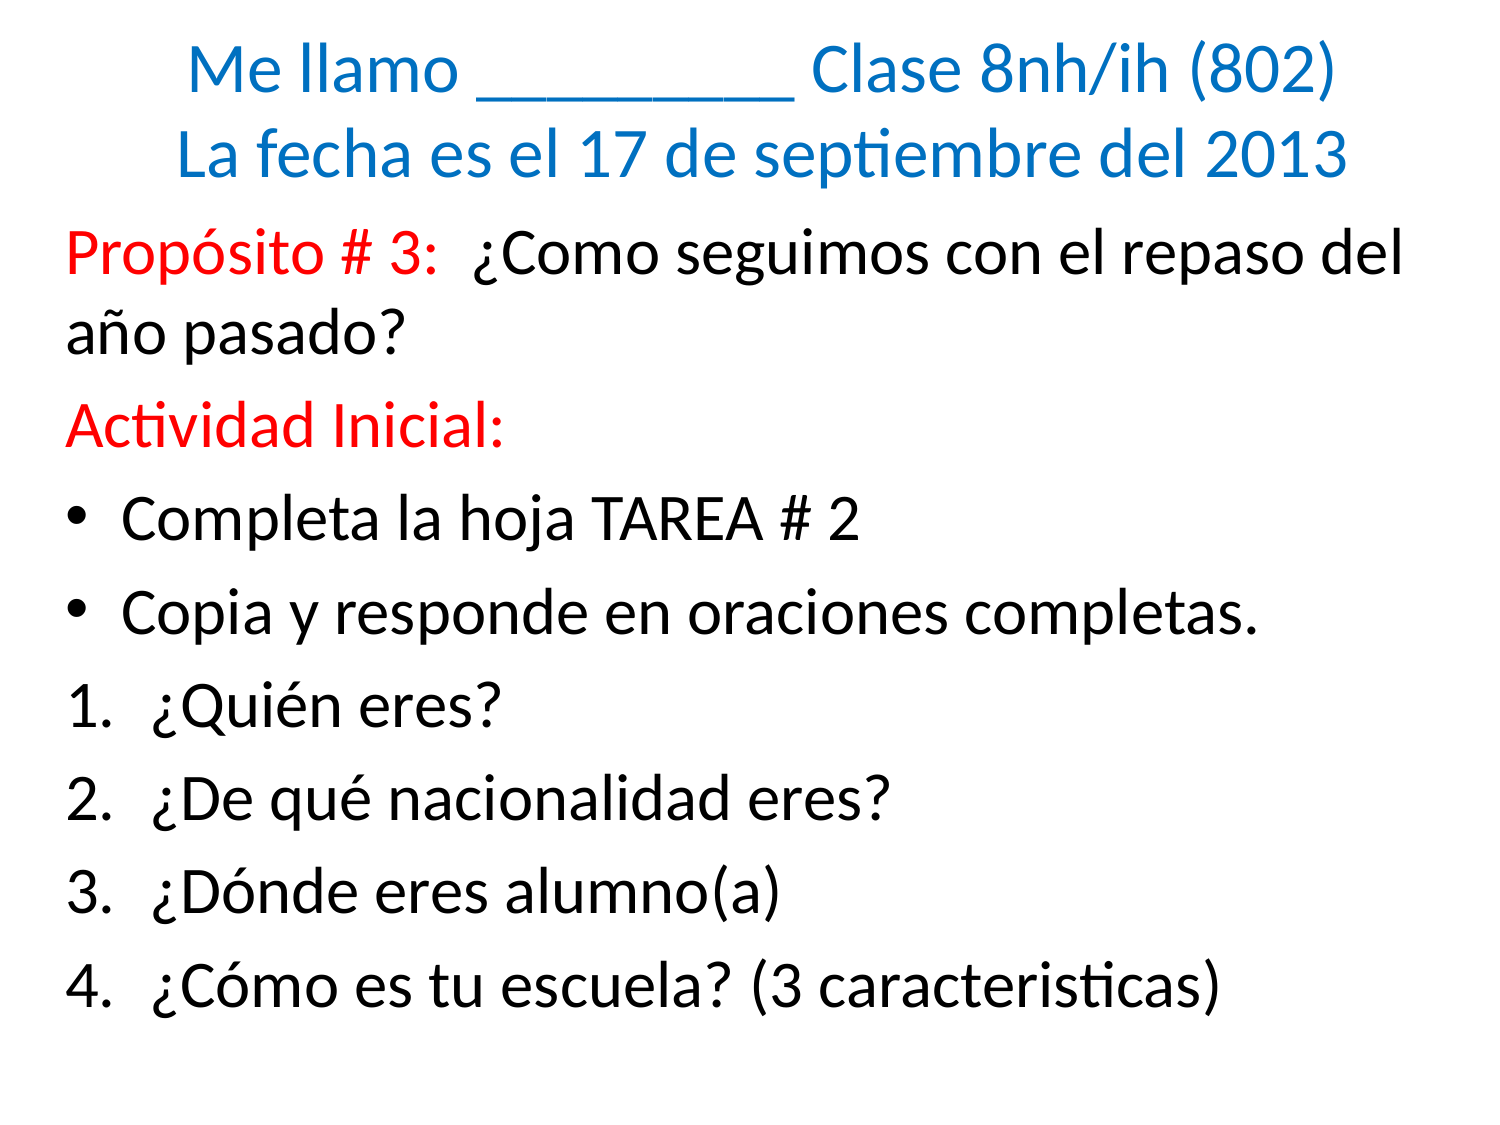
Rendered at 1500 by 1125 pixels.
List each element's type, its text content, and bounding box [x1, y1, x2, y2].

title Me llamo _________ Clase 8nh/ih (802) La fecha es el 17 de septiembre del 2013 [87, 12, 1438, 200]
list Propósito # 3: ¿Como seguimos con el repaso del año pasado? Actividad Inicial: Completa la hoja TAREA # 2 Copia y responde en oraciones completas. ¿Quién eres? ¿De qué nacionalidad eres? ¿Dónde eres alumno(a) ¿Cómo es tu escuela? (3 caracteristicas) [50, 200, 1438, 1075]
